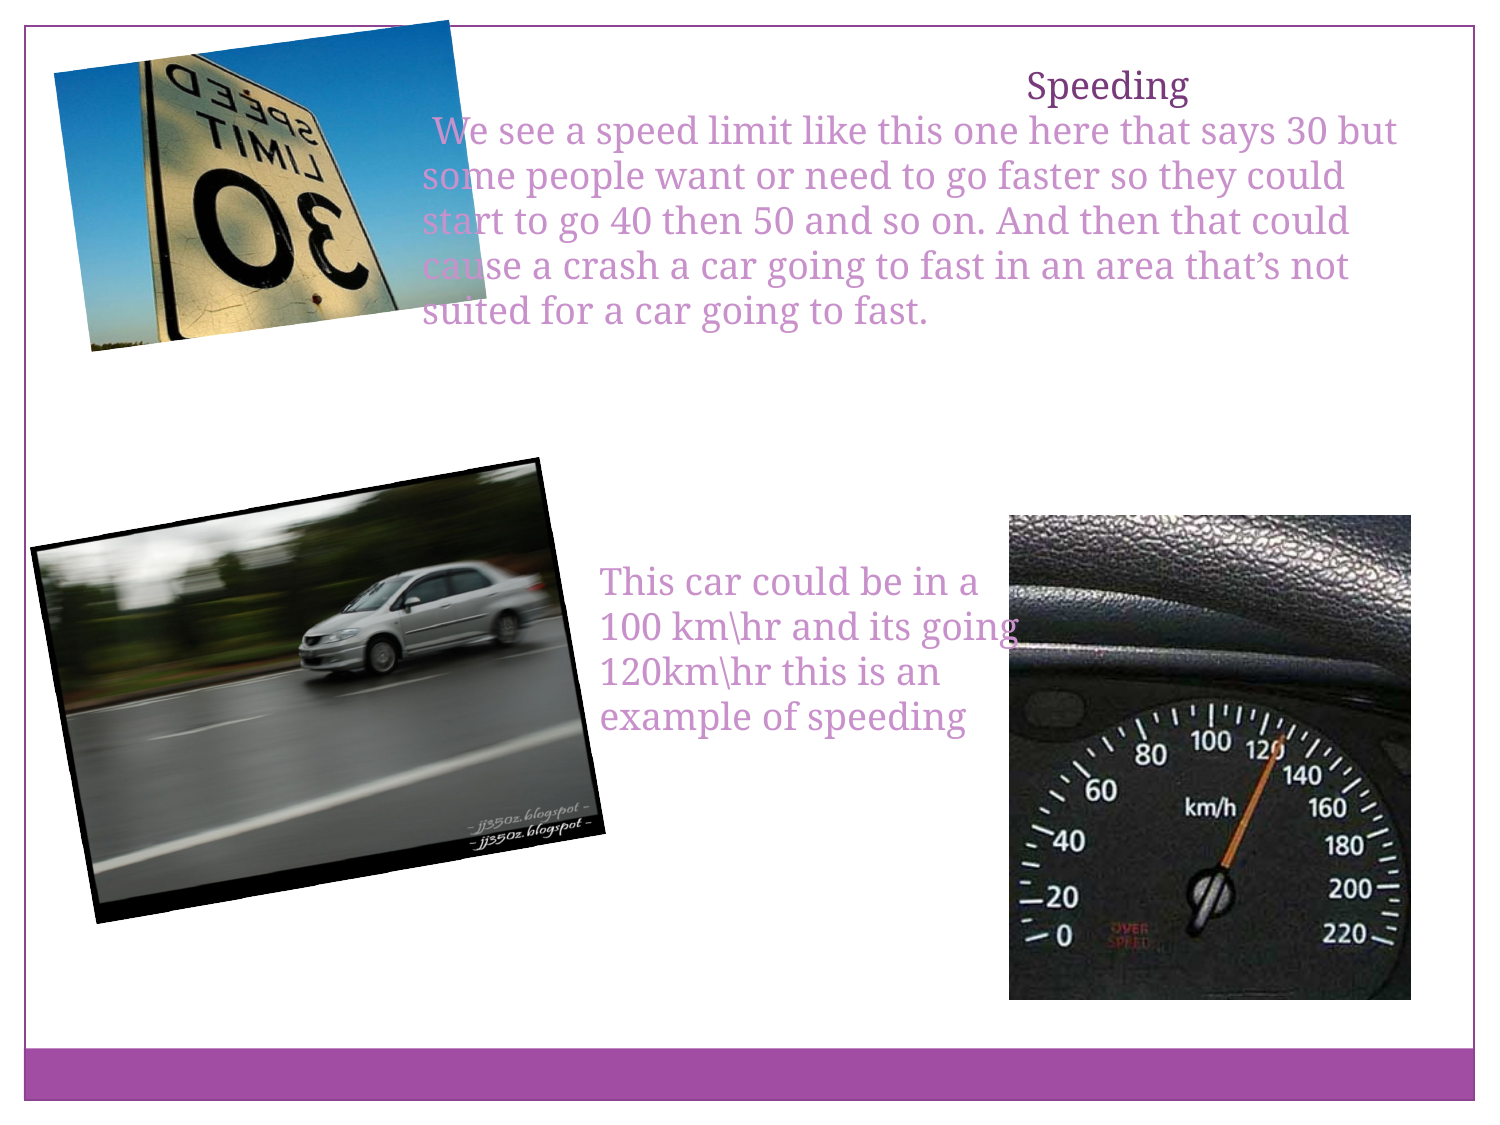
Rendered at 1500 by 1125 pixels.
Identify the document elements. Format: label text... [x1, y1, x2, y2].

picture [1009, 514, 1411, 1000]
picture [54, 20, 470, 351]
text_box This car could be in a 100 km\hr and its going 120km\hr this is an example of speeding [584, 550, 1002, 791]
text_box Speeding We see a speed limit like this one here that says 30 but some people want or need to go faster so they could start to go 40 then 50 and so on. And then that could cause a crash a car going to fast in an area that’s not suited for a car going to fast. [407, 54, 1424, 340]
picture [31, 457, 605, 924]
